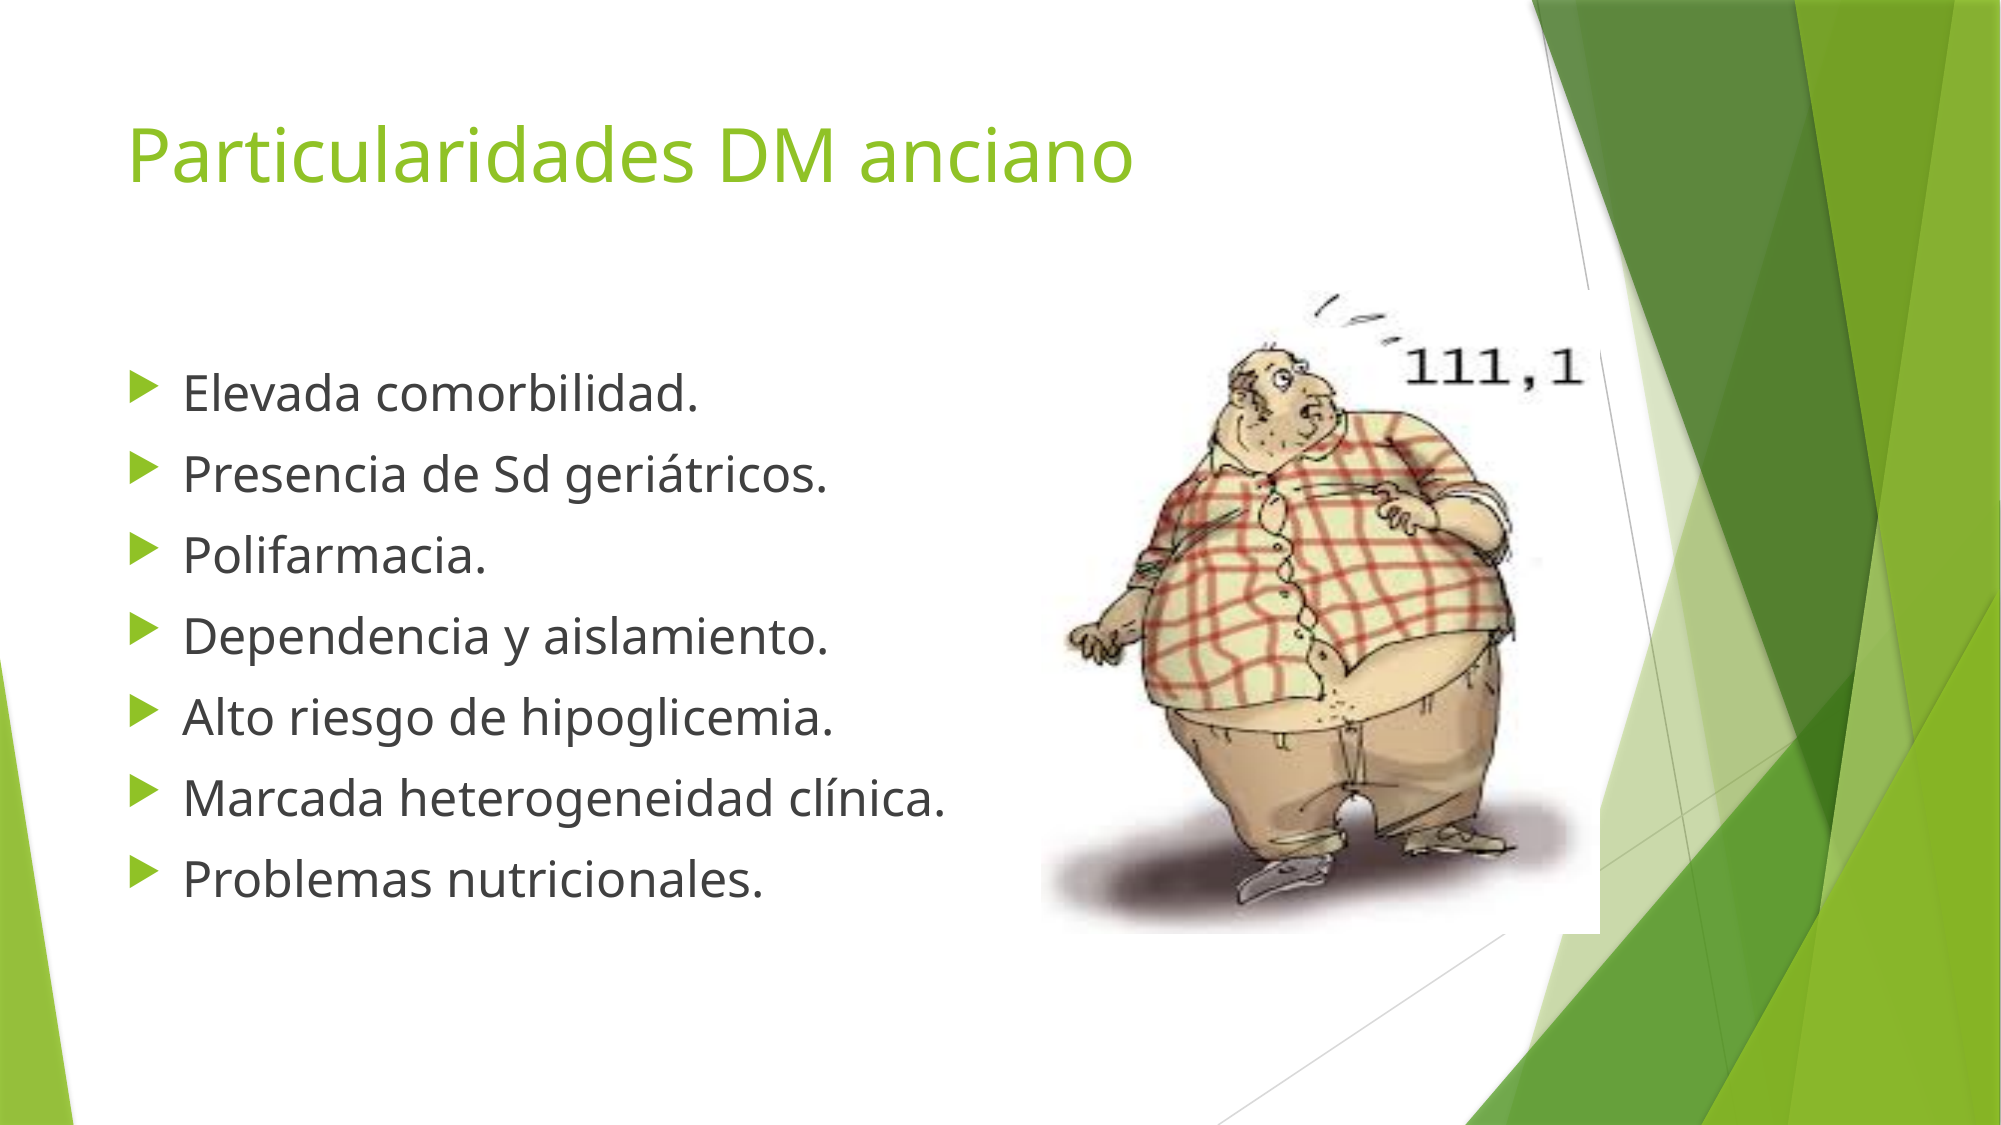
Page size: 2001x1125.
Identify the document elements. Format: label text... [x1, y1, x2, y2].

picture [1041, 290, 1600, 935]
list Elevada comorbilidad. Presencia de Sd geriátricos. Polifarmacia. Dependencia y aislamiento. Alto riesgo de hipoglicemia. Marcada heterogeneidad clínica. Problemas nutricionales. [111, 354, 1522, 992]
title Particularidades DM anciano [111, 99, 1522, 317]
